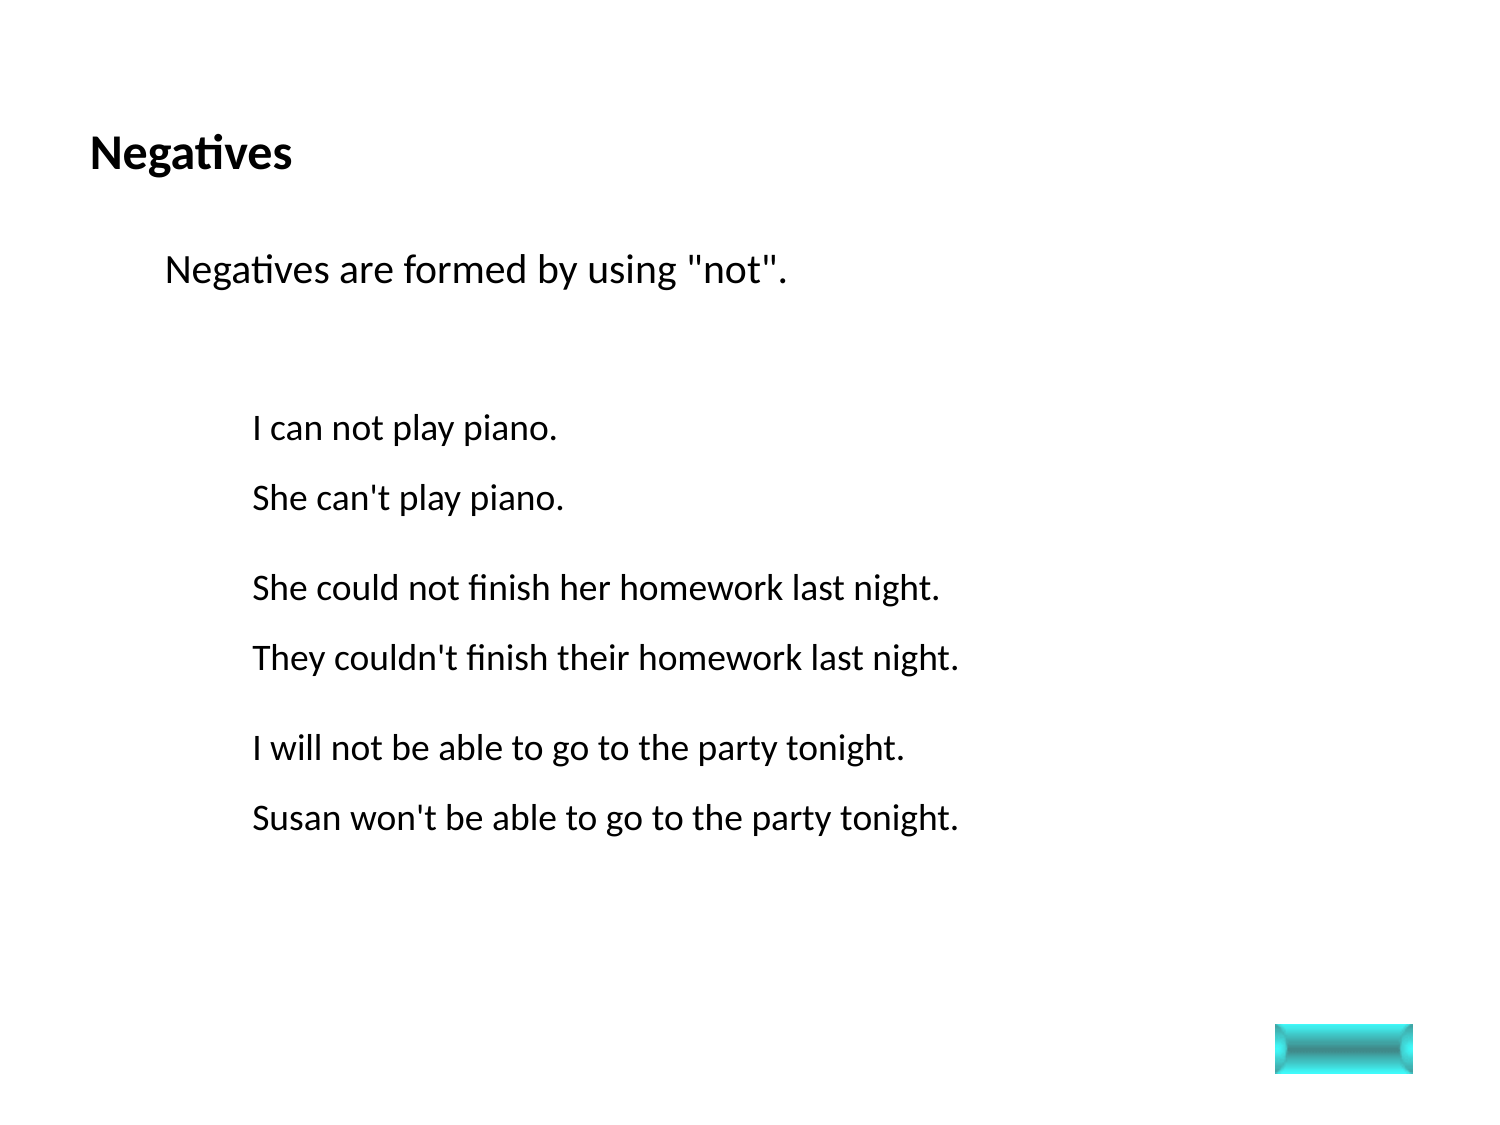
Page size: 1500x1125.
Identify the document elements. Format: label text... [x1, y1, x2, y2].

text_box I can not play piano. She can't play piano. She could not finish her homework last night. They couldn't finish their homework last night. I will not be able to go to the party tonight. Susan won't be able to go to the party tonight. [237, 395, 1013, 846]
text_box Negatives are formed by using "not". [150, 234, 950, 300]
picture [1274, 1024, 1413, 1074]
text_box Negatives [74, 111, 363, 187]
